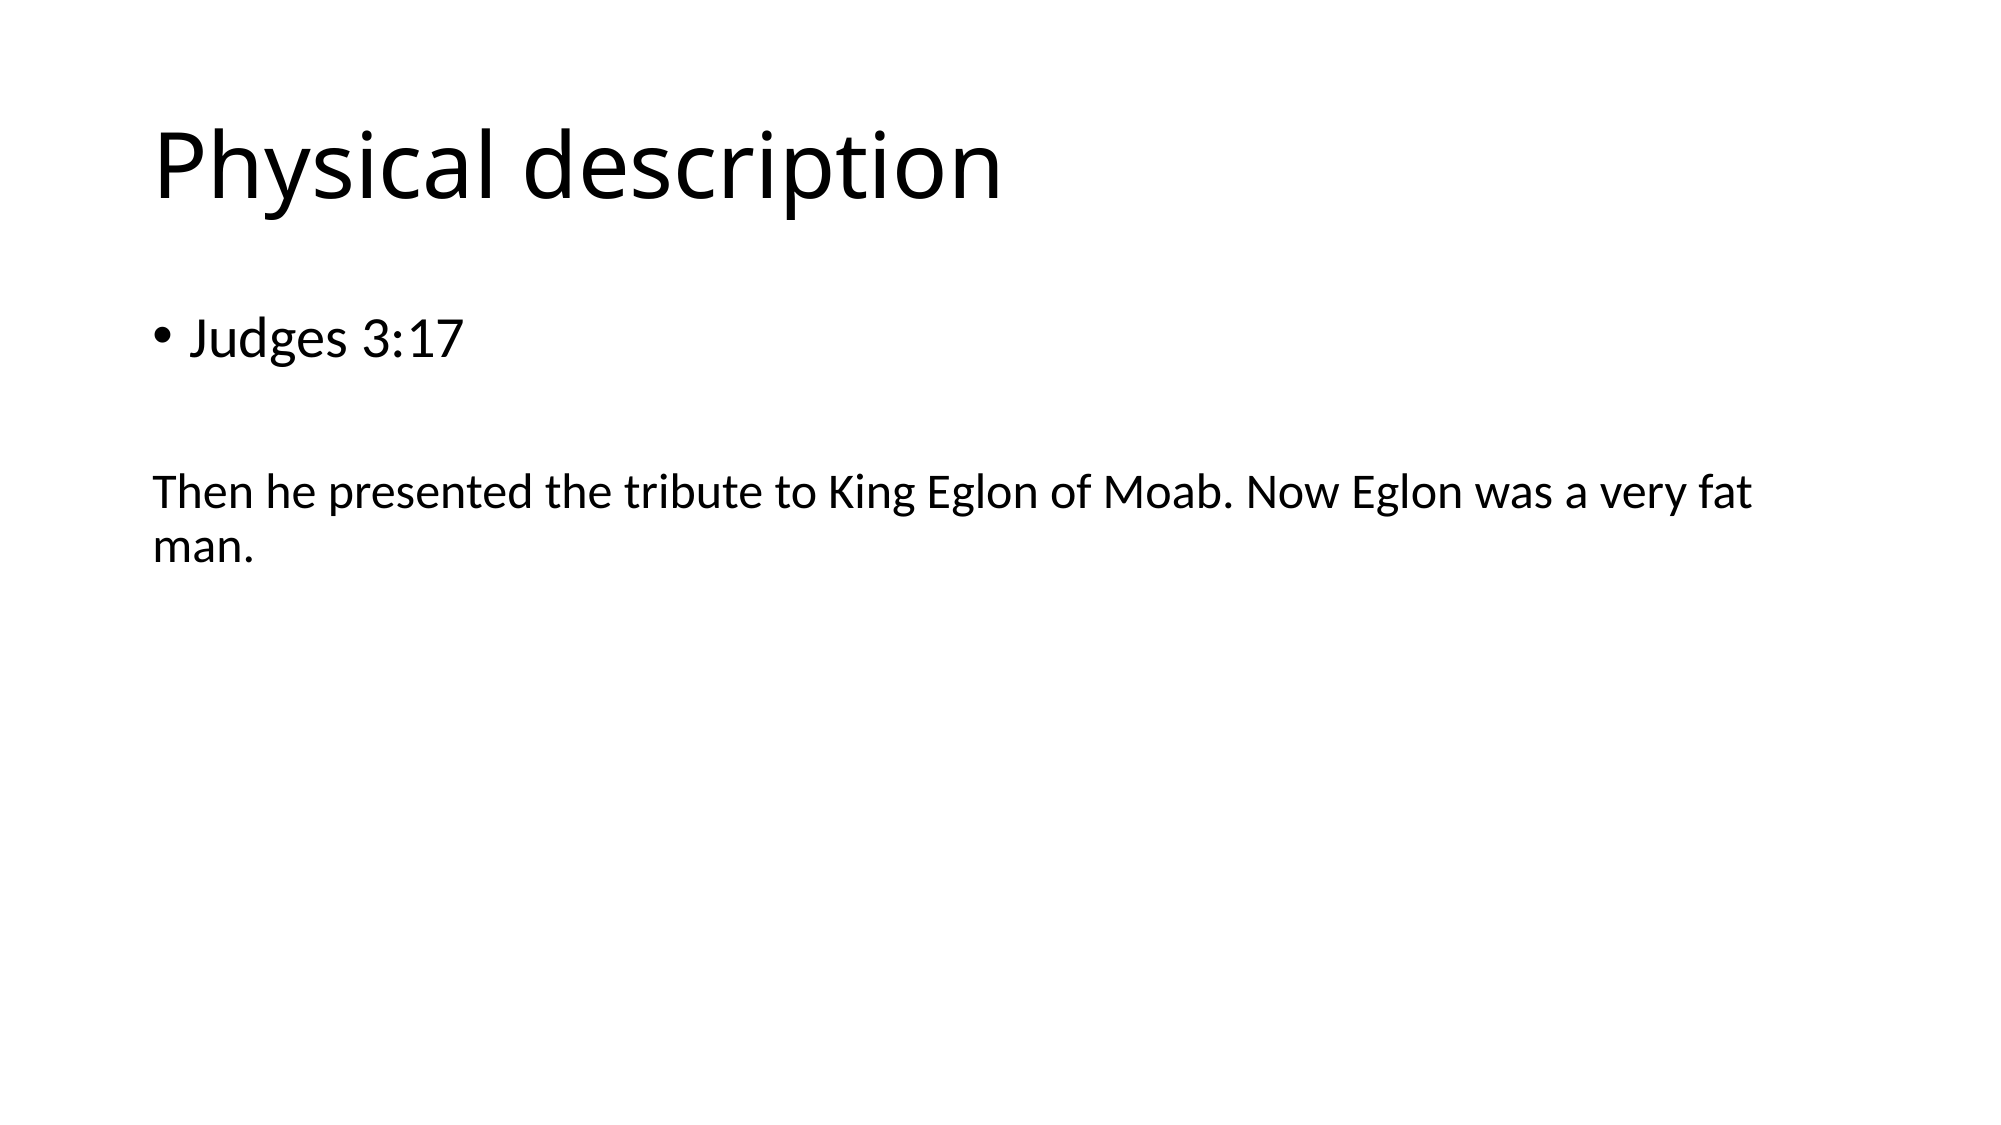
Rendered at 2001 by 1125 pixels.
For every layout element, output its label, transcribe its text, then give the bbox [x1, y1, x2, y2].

title Physical description [137, 59, 1863, 278]
list Judges 3:17 Then he presented the tribute to King Eglon of Moab. Now Eglon was a very fat man. [137, 299, 1863, 1014]
